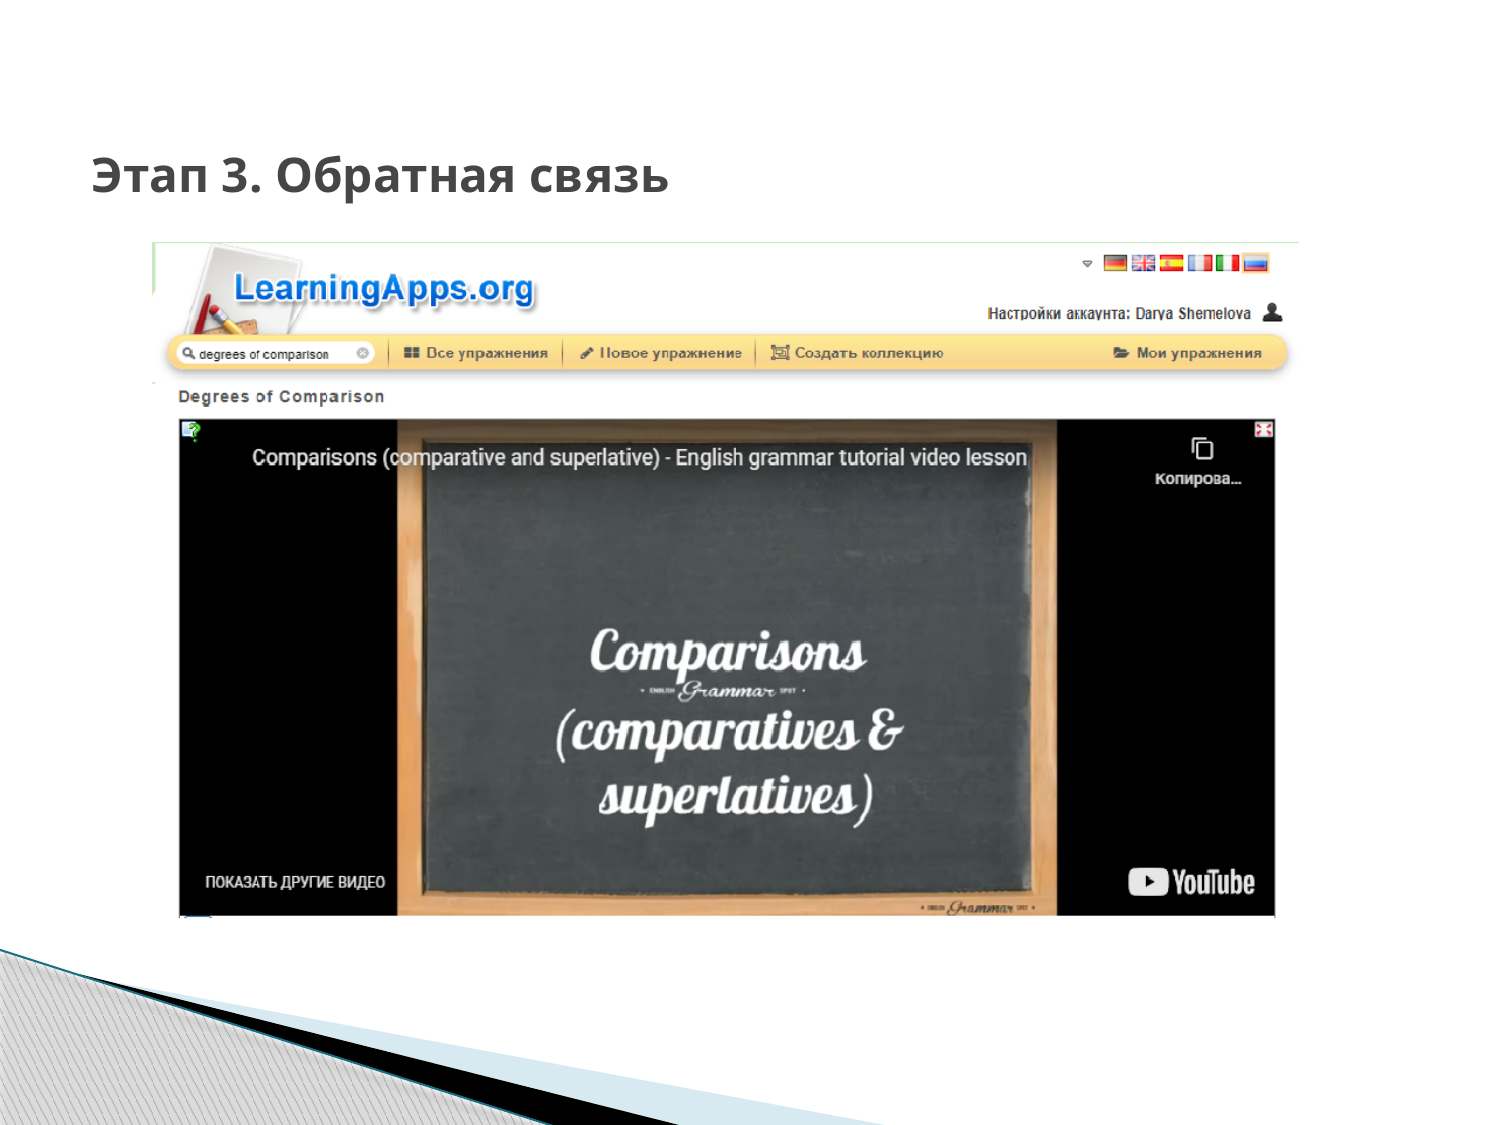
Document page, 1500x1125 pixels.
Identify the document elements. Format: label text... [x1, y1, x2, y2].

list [151, 242, 1348, 986]
title Этап 3. Обратная связь [76, 137, 1427, 325]
